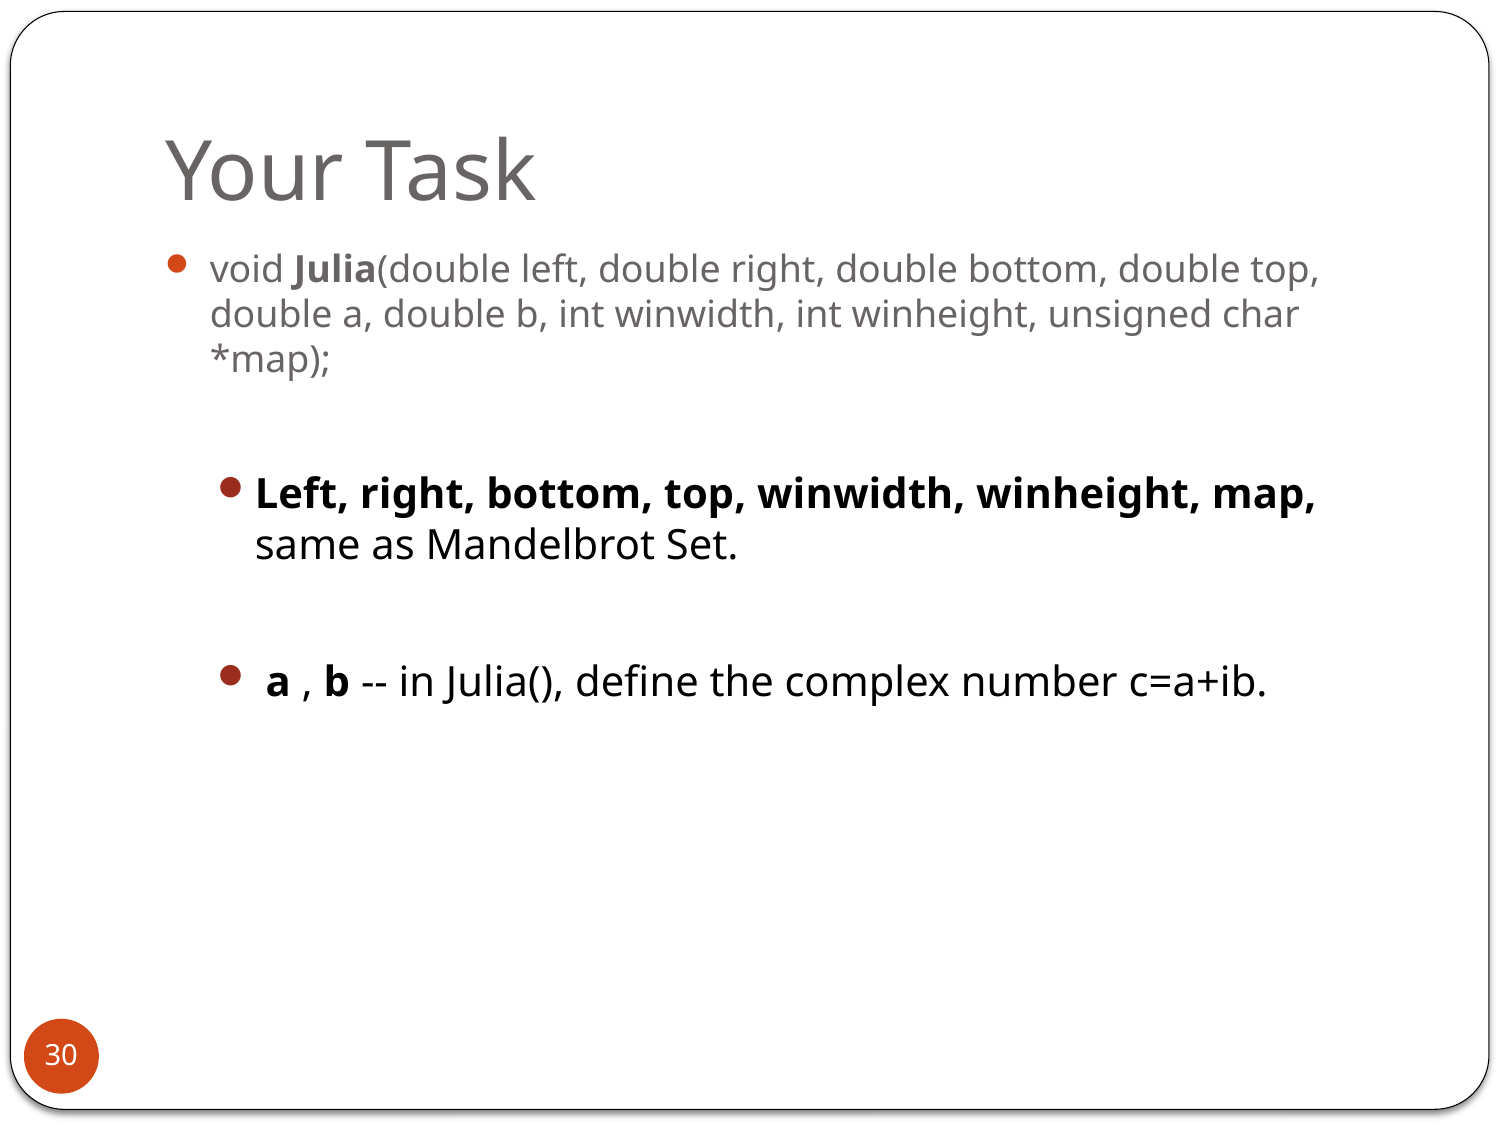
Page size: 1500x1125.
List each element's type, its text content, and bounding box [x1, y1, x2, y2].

slide_number 30 [23, 1018, 99, 1094]
list void Julia(double left, double right, double bottom, double top, double a, double b, int winwidth, int winheight, unsigned char *map); Left, right, bottom, top, winwidth, winheight, map, same as Mandelbrot Set. a , b -- in Julia(), define the complex number c=a+ib. [150, 237, 1425, 988]
title Your Task [150, 45, 1425, 233]
